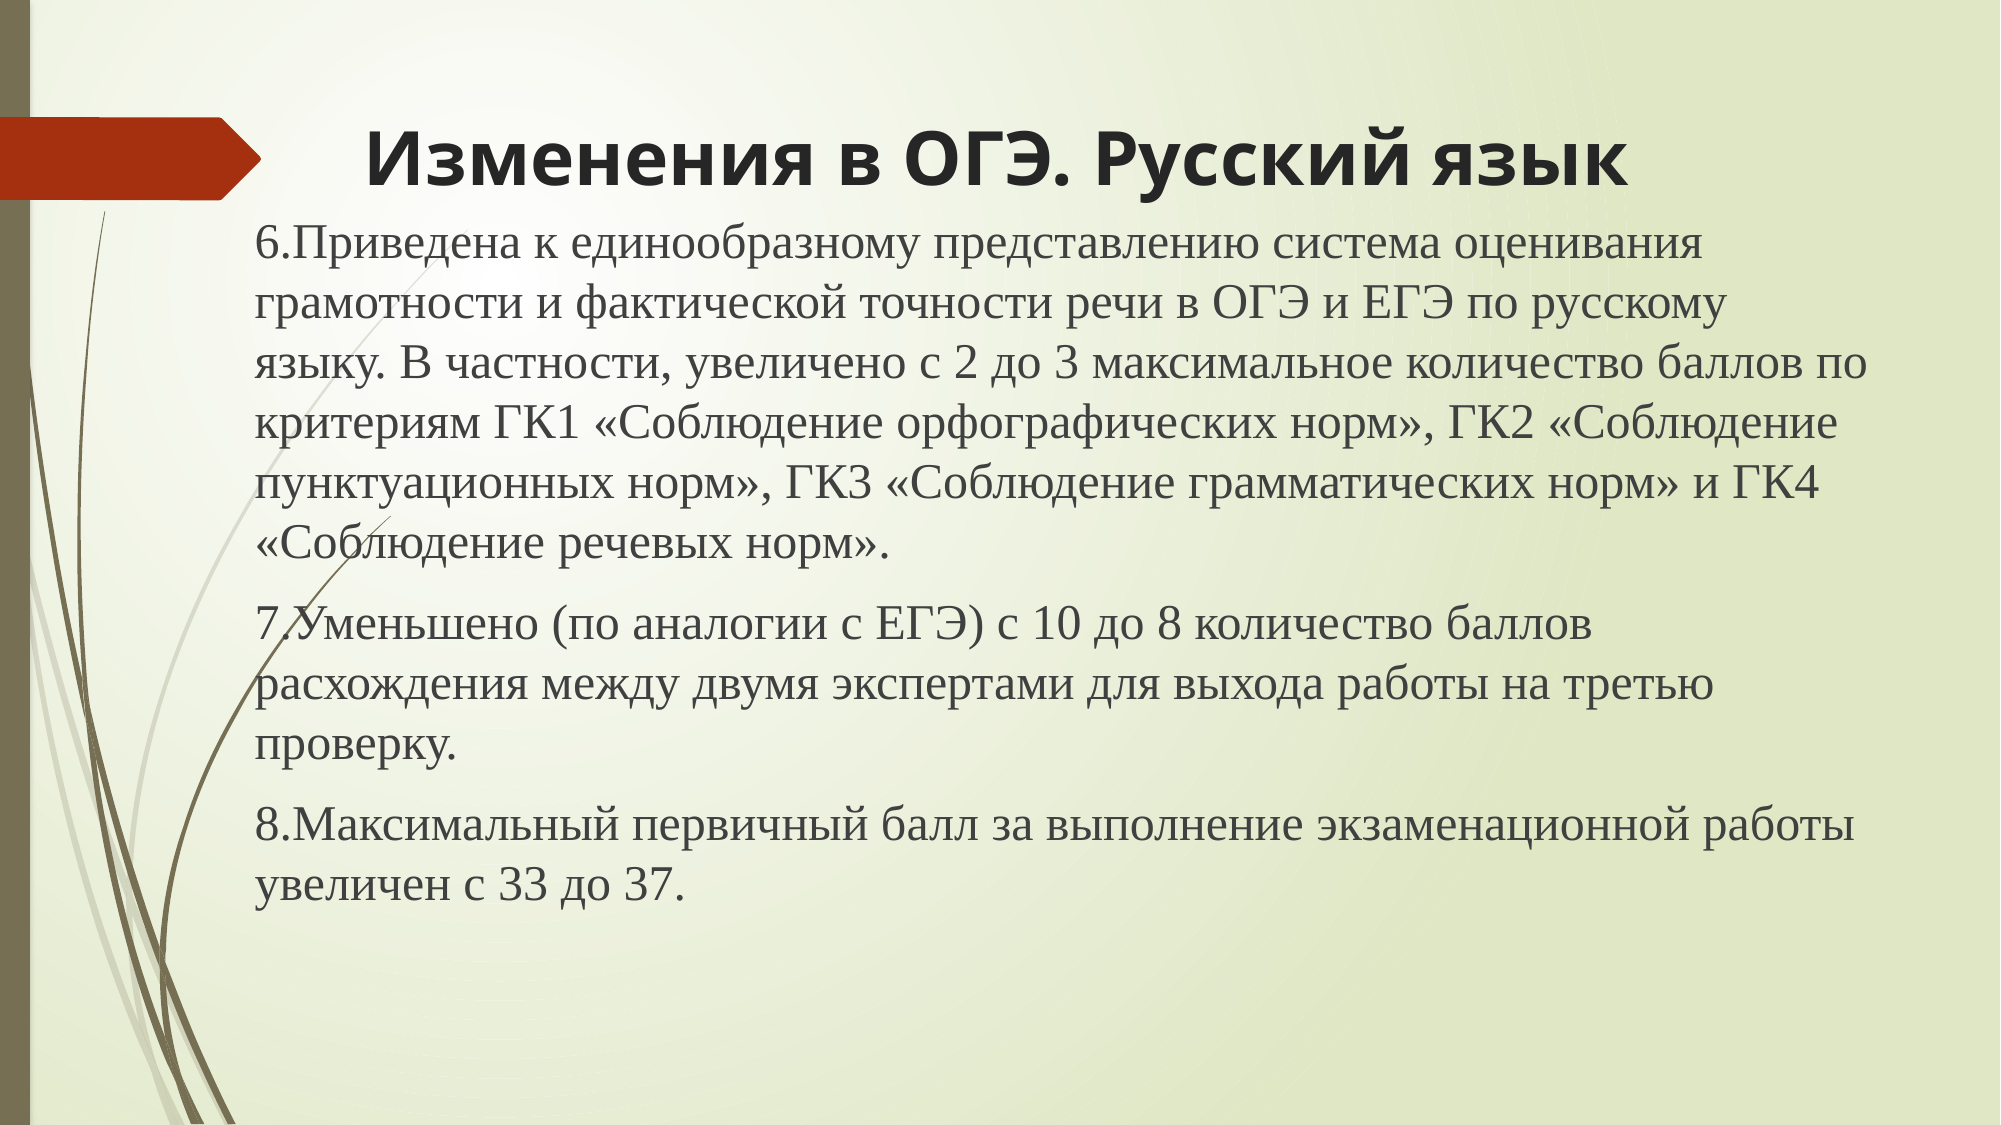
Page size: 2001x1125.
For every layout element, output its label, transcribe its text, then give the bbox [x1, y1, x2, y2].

title Изменения в ОГЭ. Русский язык [348, 102, 1888, 201]
list 6.Приведена к единообразному представлению система оценивания грамотности и фактической точности речи в ОГЭ и ЕГЭ по русскому языку. В частности, увеличено с 2 до 3 максимальное количество баллов по критериям ГК1 «Соблюдение орфографических норм», ГК2 «Соблюдение пунктуационных норм», ГК3 «Соблюдение грамматических норм» и ГК4 «Соблюдение речевых норм». 7.Уменьшено (по аналогии с ЕГЭ) с 10 до 8 количество баллов расхождения между двумя экспертами для выхода работы на третью проверку. 8.Максимальный первичный балл за выполнение экзаменационной работы увеличен с 33 до 37. [239, 201, 1888, 1082]
